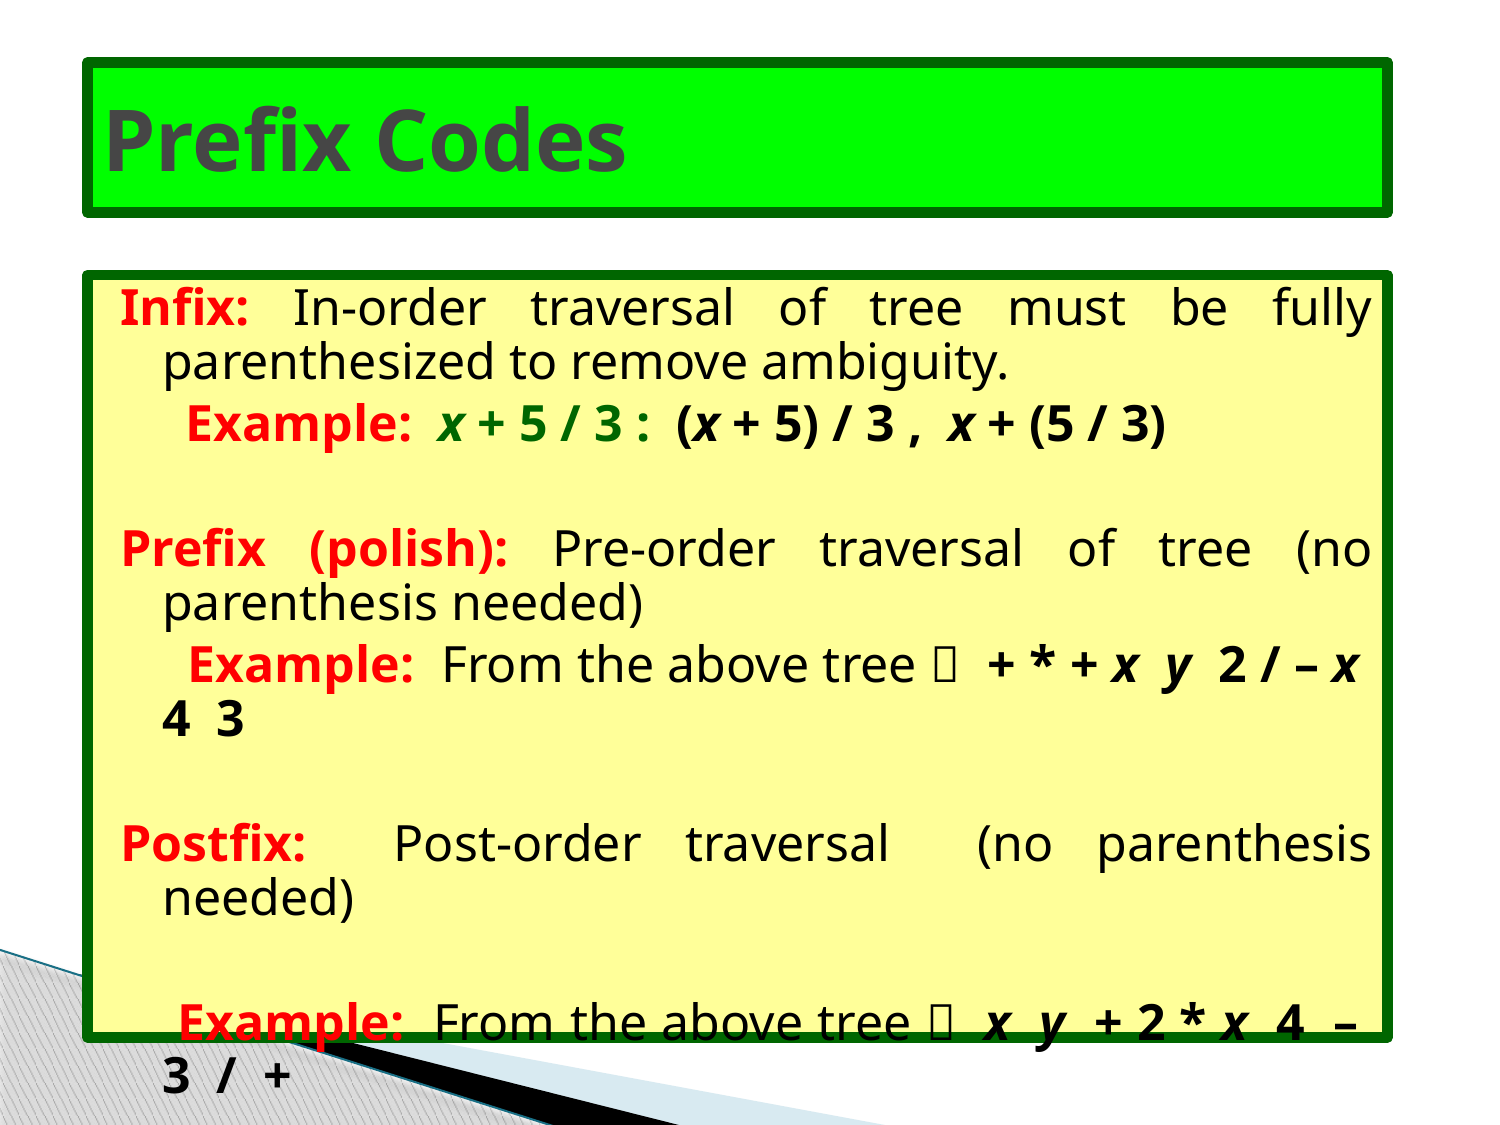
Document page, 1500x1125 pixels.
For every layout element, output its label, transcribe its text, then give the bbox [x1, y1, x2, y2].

list Infix: In-order traversal of tree must be fully parenthesized to remove ambiguity. Example: x + 5 / 3 : (x + 5) / 3 , x + (5 / 3) Prefix (polish): Pre-order traversal of tree (no parenthesis needed) Example: From the above tree  + * + x y 2 / – x 4 3 Postfix: Post-order traversal (no parenthesis needed) Example: From the above tree  x y + 2 * x 4 – 3 / + [87, 275, 1388, 1038]
title Prefix Codes [87, 62, 1388, 213]
